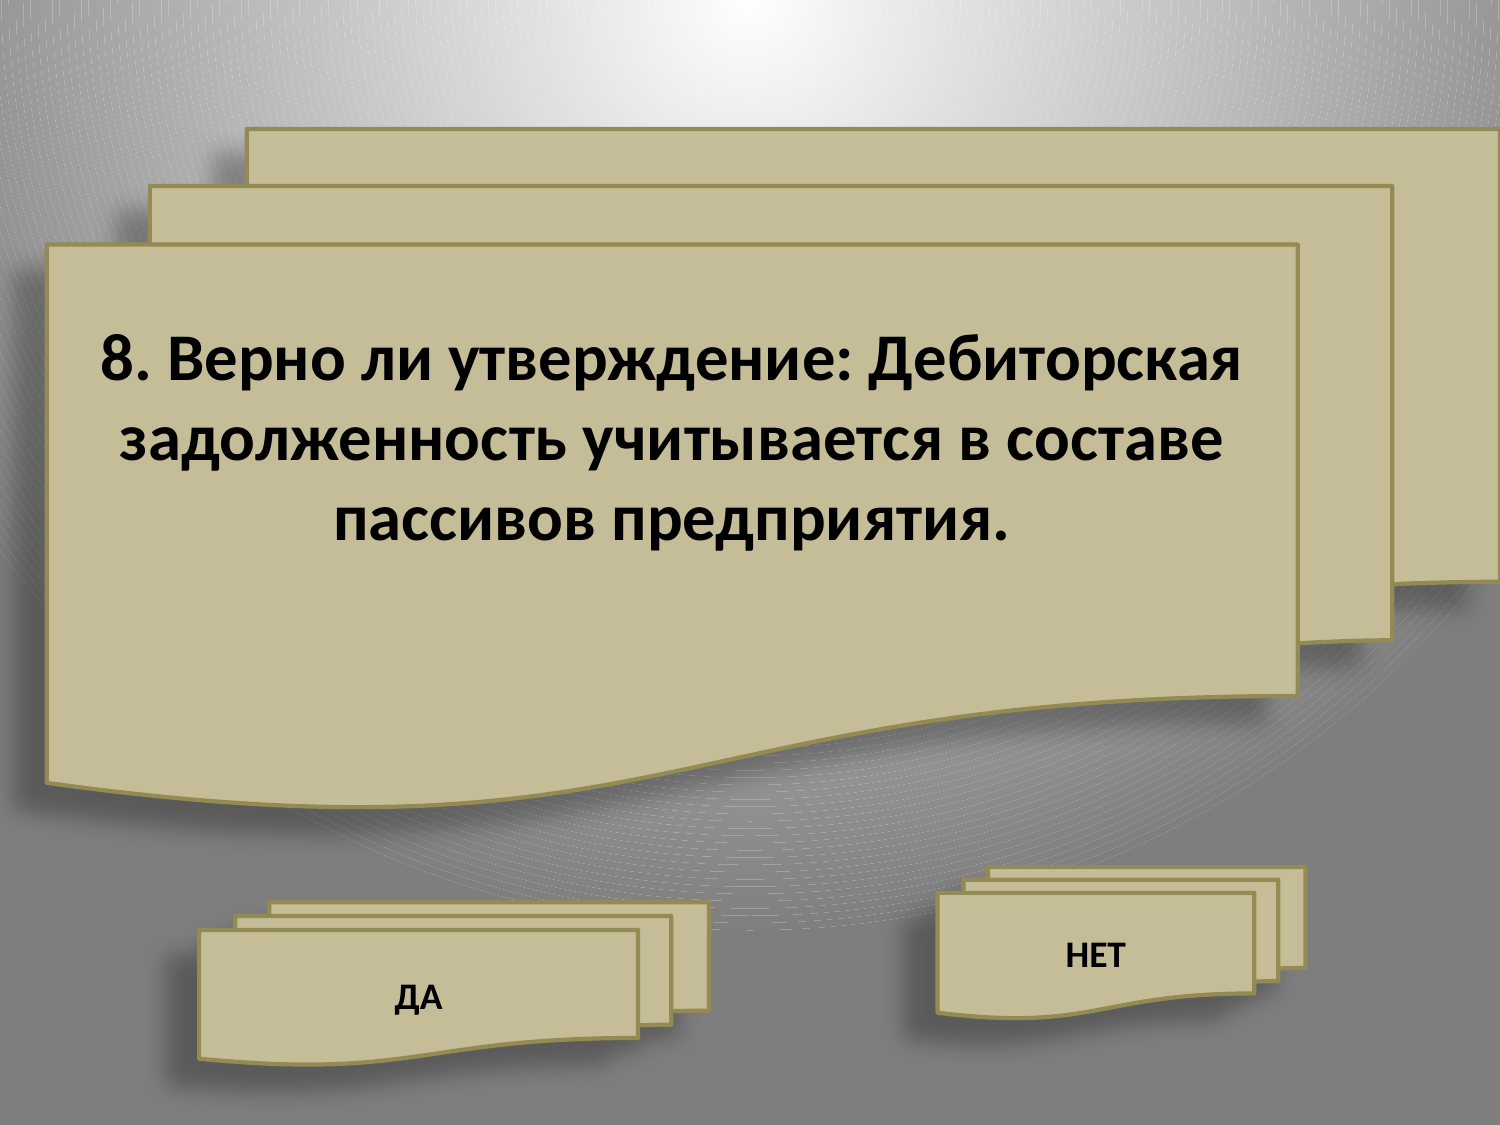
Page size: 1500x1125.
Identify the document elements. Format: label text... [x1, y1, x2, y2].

text_box ДА [197, 900, 712, 1067]
text_box НЕТ [935, 865, 1308, 1021]
text_box 8. Верно ли утверждение: Дебиторская задолженность учитывается в составе пассивов предприятия. [44, 126, 1500, 810]
